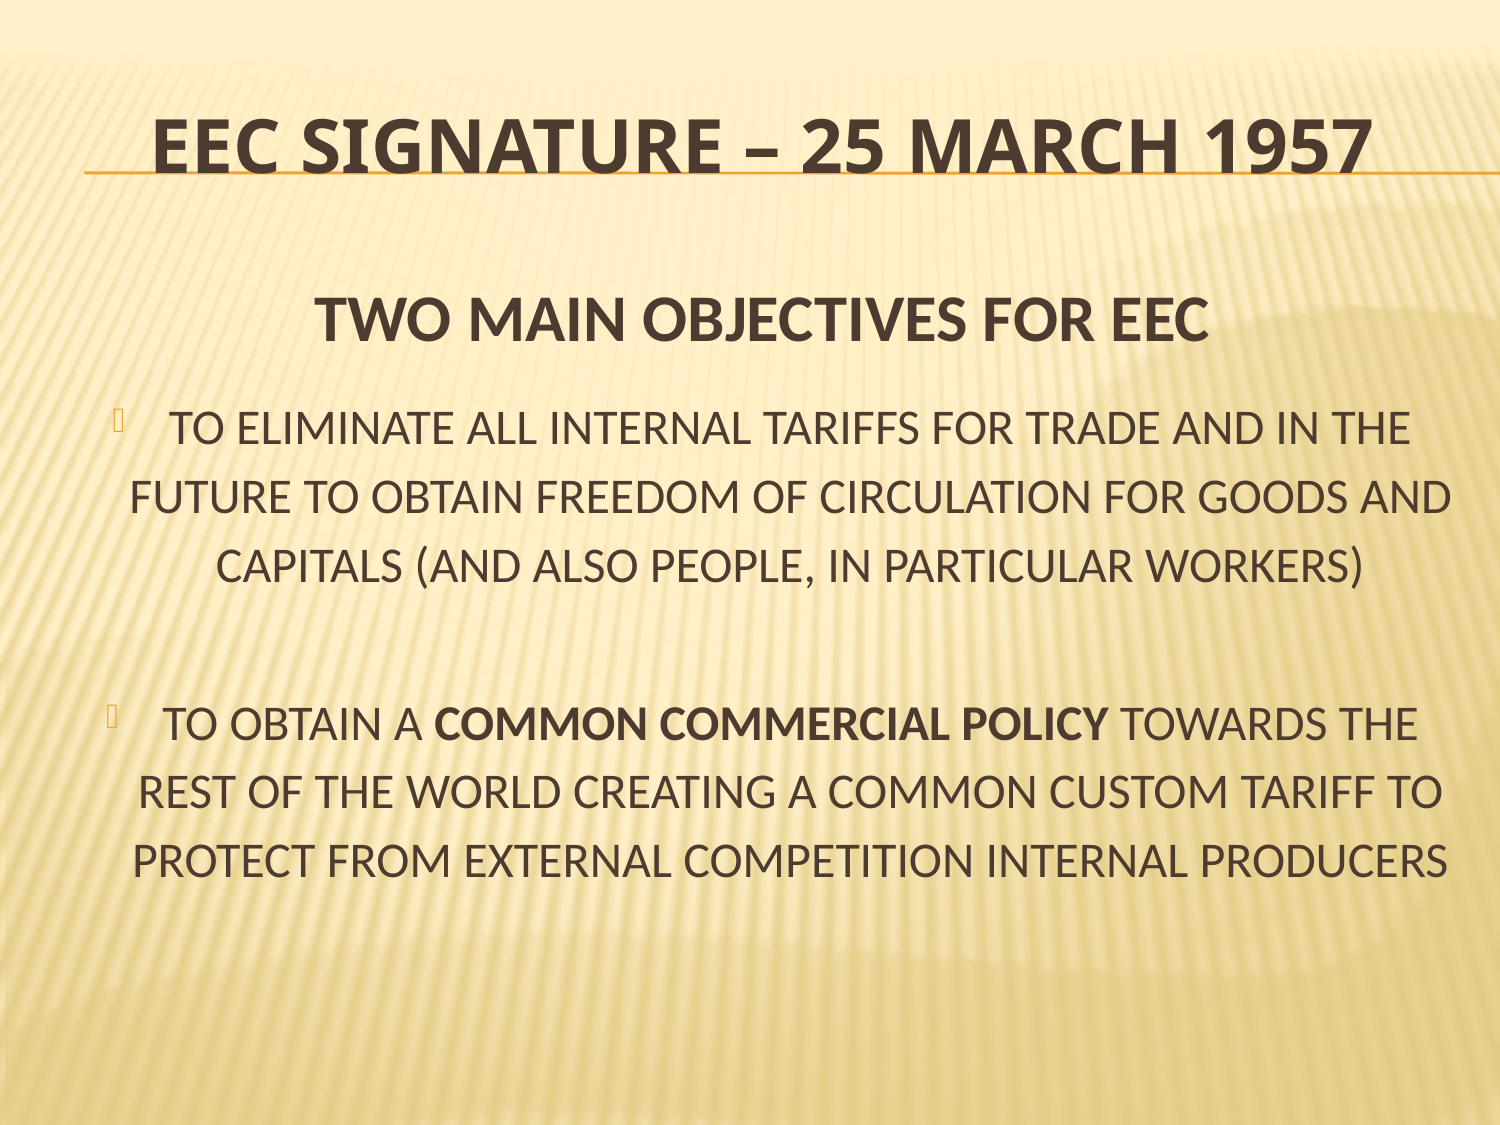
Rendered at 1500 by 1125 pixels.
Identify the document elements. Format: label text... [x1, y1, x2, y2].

list TWO MAIN OBJECTIVES FOR EEC TO ELIMINATE ALL INTERNAL TARIFFS FOR TRADE AND IN THE FUTURE TO OBTAIN FREEDOM OF CIRCULATION FOR GOODS AND CAPITALS (AND ALSO PEOPLE, IN PARTICULAR WORKERS) TO OBTAIN A COMMON COMMERCIAL POLICY TOWARDS THE REST OF THE WORLD CREATING A COMMON CUSTOM TARIFF TO PROTECT FROM EXTERNAL COMPETITION INTERNAL PRODUCERS [50, 254, 1475, 998]
title EEC SIGNATURE – 25 MARCH 1957 [50, 75, 1475, 213]
